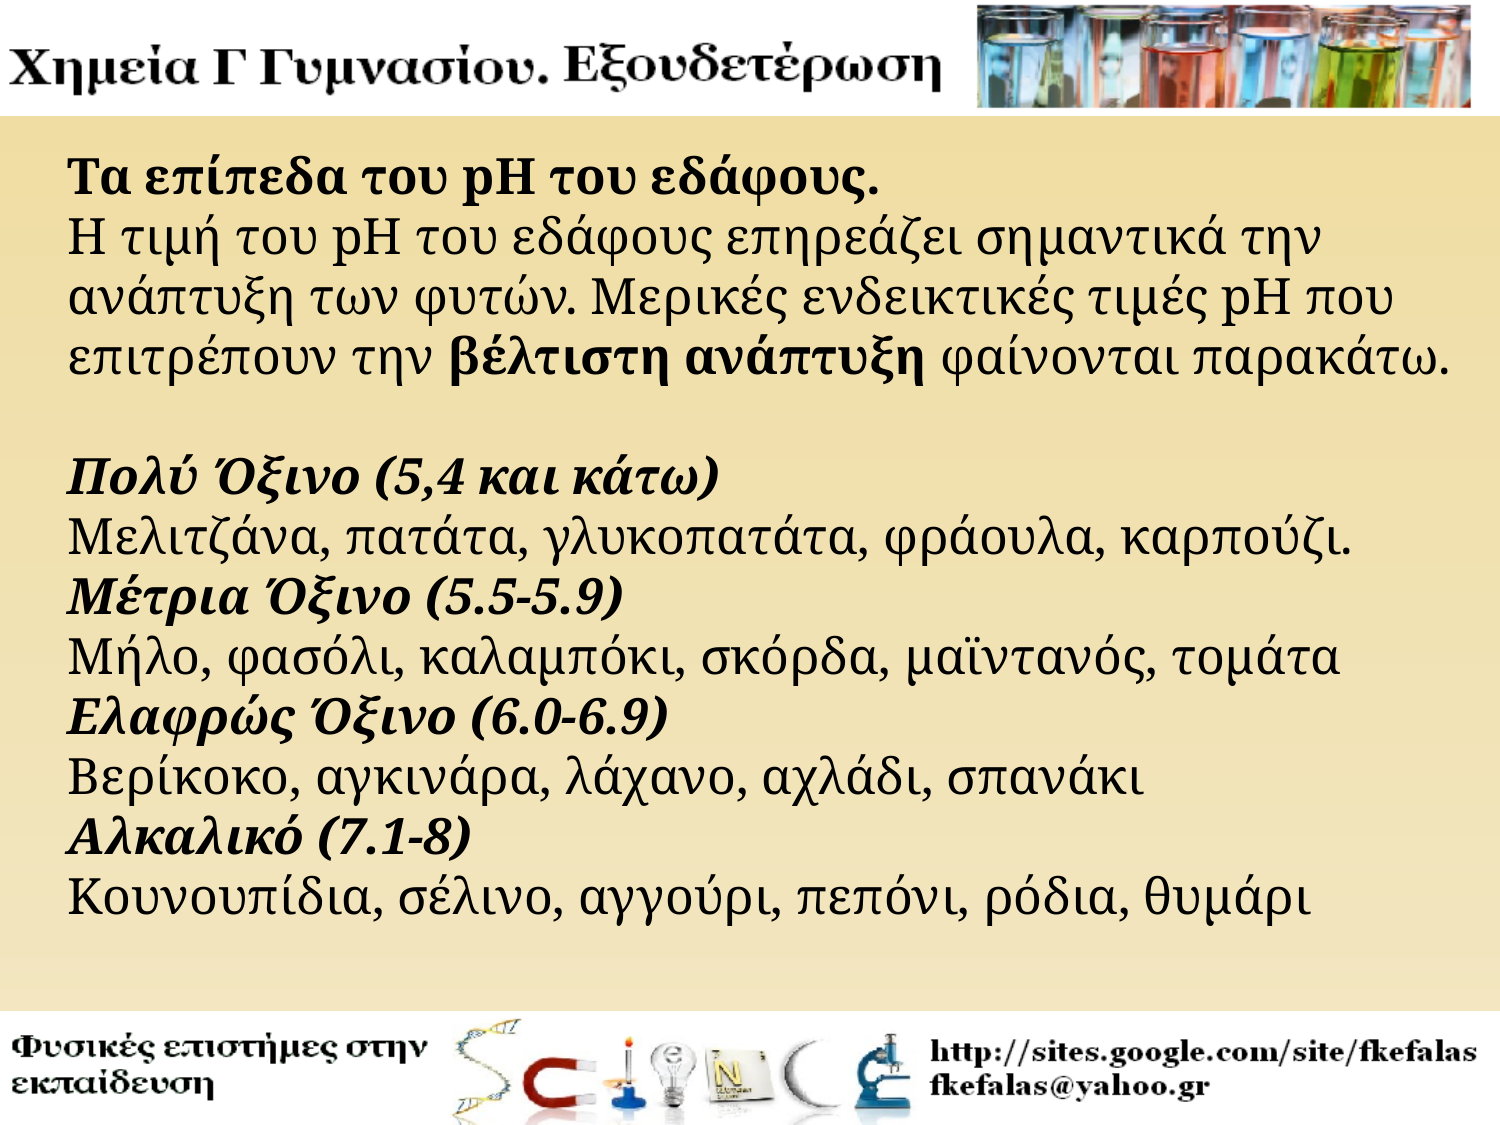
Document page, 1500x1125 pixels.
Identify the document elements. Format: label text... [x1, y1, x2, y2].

picture [0, 1011, 1500, 1125]
picture [0, 0, 1500, 116]
text_box Τα επίπεδα του pH του εδάφους. H τιμή του pH του εδάφους επηρεάζει σημαντικά την ανάπτυξη των φυτών. Μερικές ενδεικτικές τιμές pH που επιτρέπουν την βέλτιστη ανάπτυξη φαίνονται παρακάτω. Πολύ Όξινο (5,4 και κάτω) Μελιτζάνα, πατάτα, γλυκοπατάτα, φράουλα, καρπούζι. Μέτρια Όξινο (5.5-5.9) Μήλο, φασόλι, καλαμπόκι, σκόρδα, μαϊντανός, τομάτα Ελαφρώς Όξινο (6.0-6.9) Βερίκοκο, αγκινάρα, λάχανο, αχλάδι, σπανάκι Αλκαλικό (7.1-8) Κουνουπίδια, σέλινο, αγγούρι, πεπόνι, ρόδια, θυμάρι [53, 137, 1471, 932]
